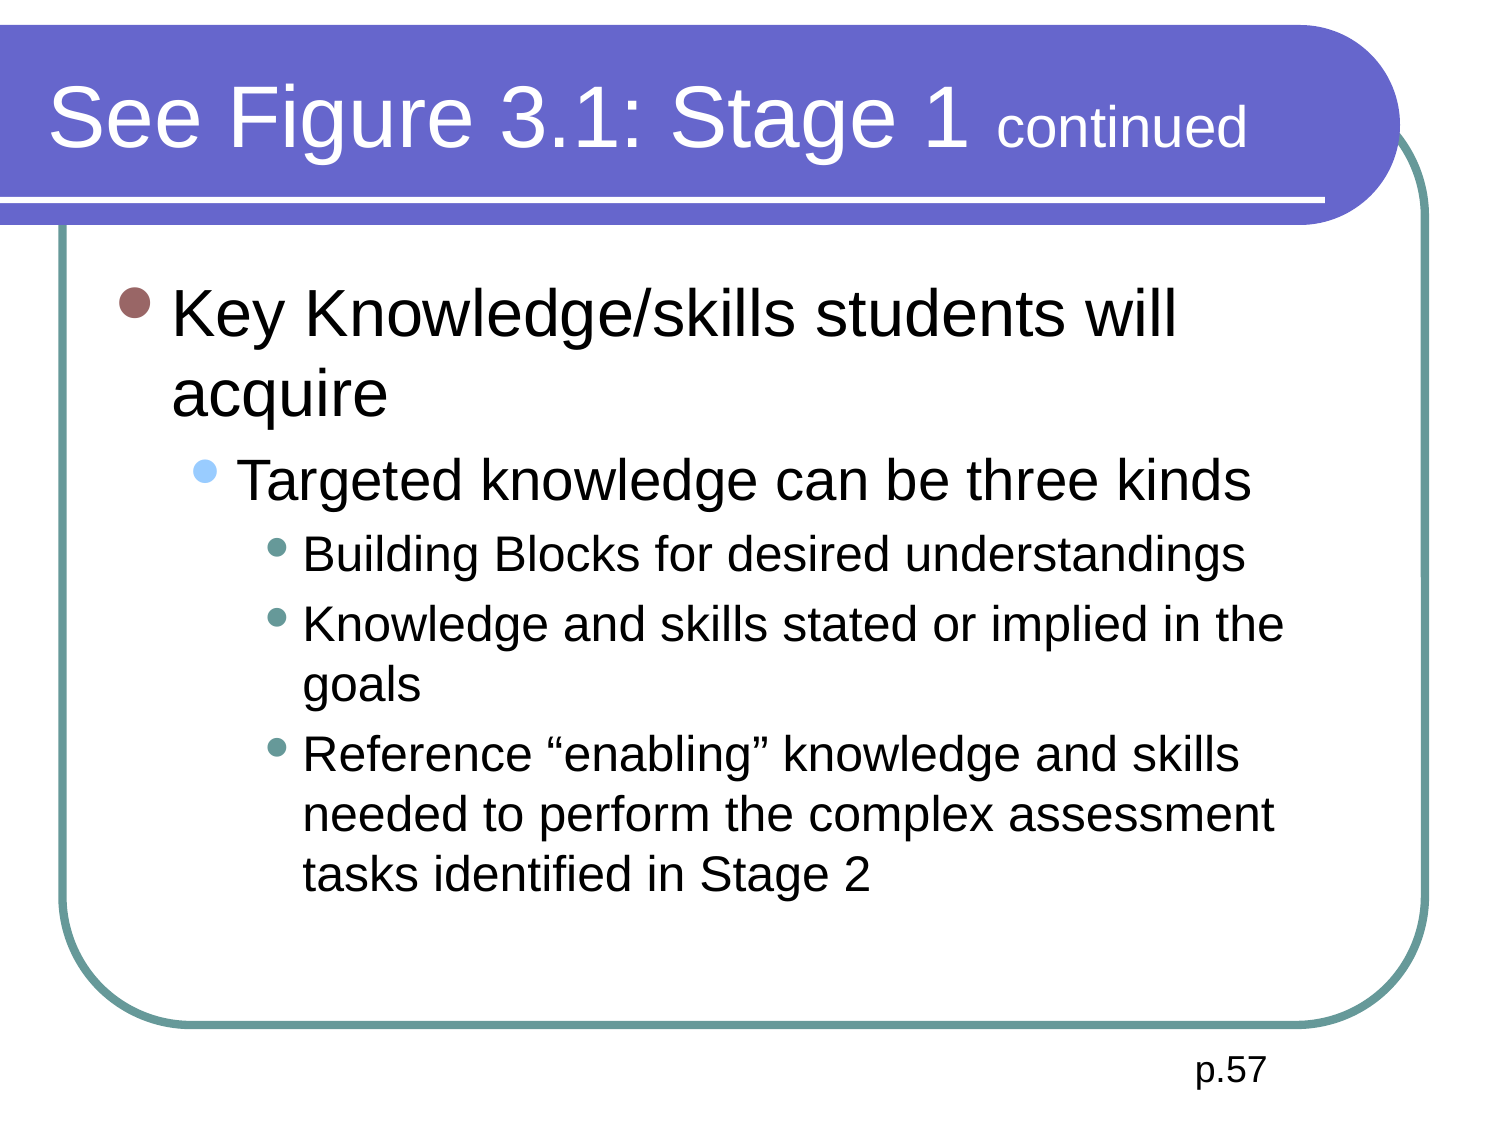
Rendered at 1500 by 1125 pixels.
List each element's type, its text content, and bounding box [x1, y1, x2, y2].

title See Figure 3.1: Stage 1 continued [31, 37, 1348, 188]
list Key Knowledge/skills students will acquire Targeted knowledge can be three kinds Building Blocks for desired understandings Knowledge and skills stated or implied in the goals Reference “enabling” knowledge and skills needed to perform the complex assessment tasks identified in Stage 2 [99, 262, 1401, 988]
text_box p.57 [1149, 1037, 1313, 1098]
